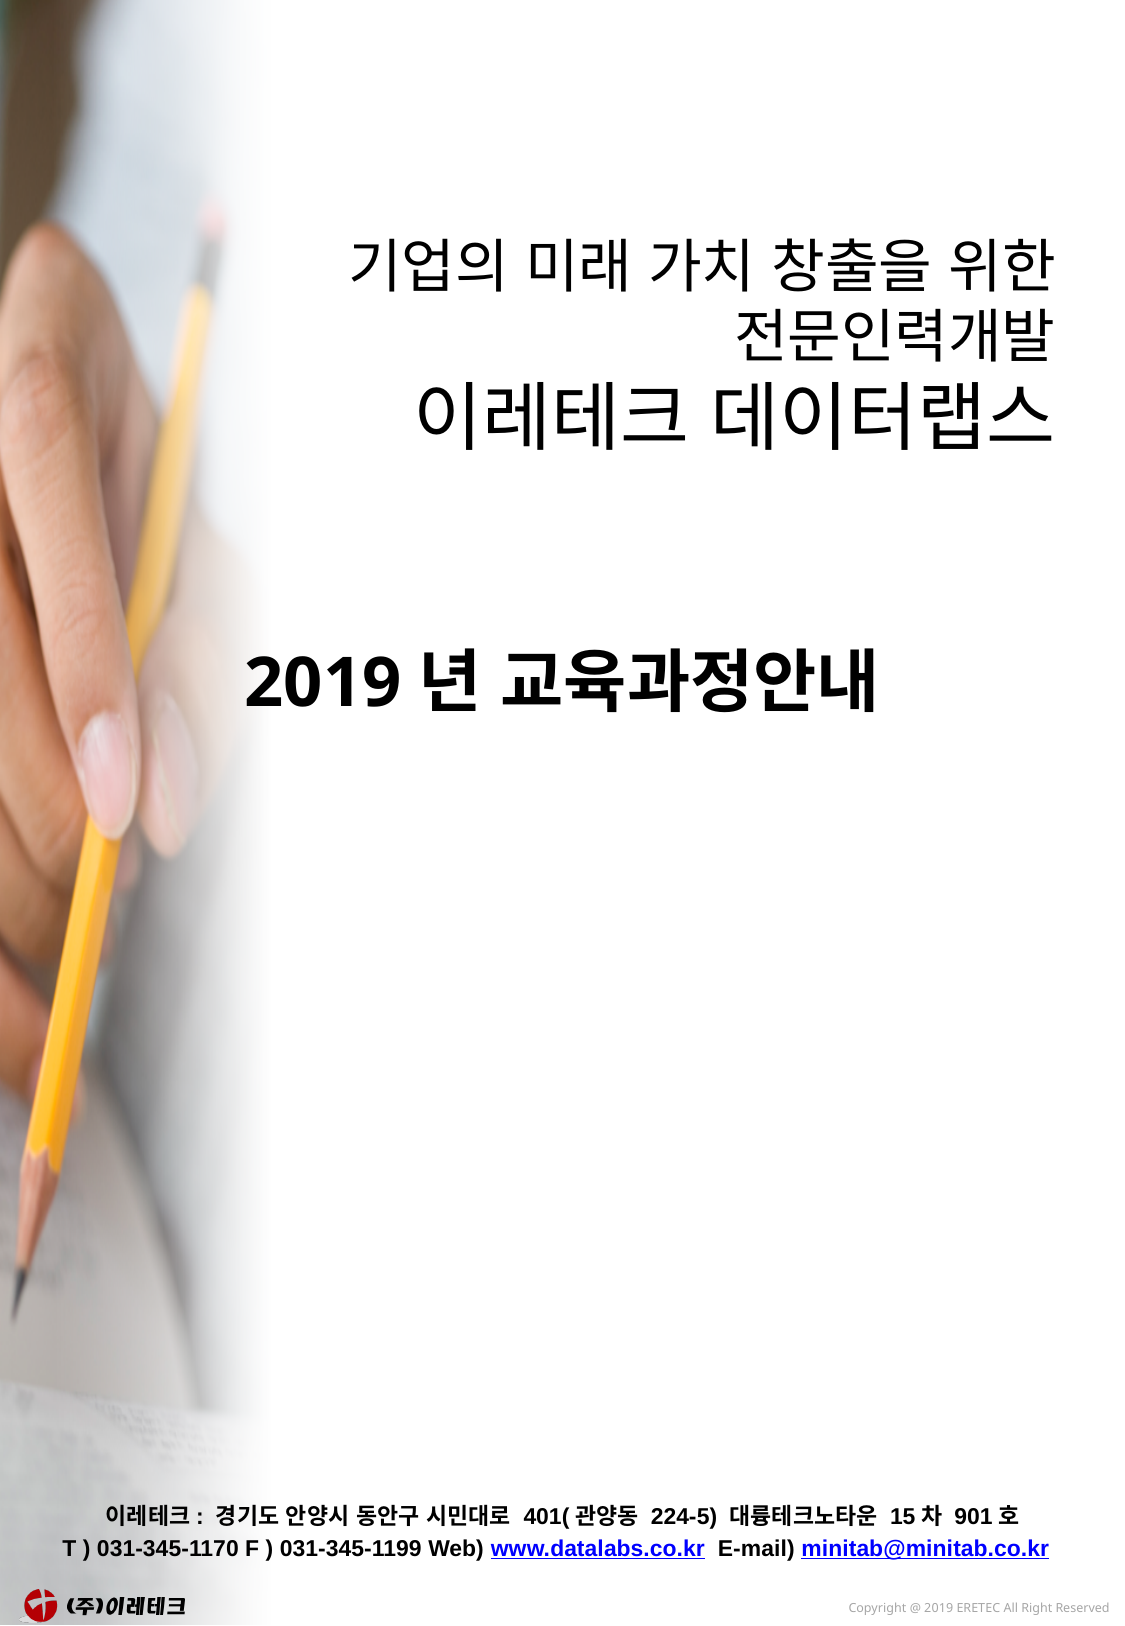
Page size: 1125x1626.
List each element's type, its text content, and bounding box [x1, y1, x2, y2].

subtitle 이레테크: 경기도 안양시 동안구 시민대로 401(관양동 224-5) 대륭테크노타운 15차 901호 T ) 031-345-1170 F ) 031-345-1199 Web) www.datalabs.co.kr E-mail) minitab@minitab.co.kr [0, 1493, 1125, 1581]
picture [0, 0, 1125, 1493]
title 2019년 교육과정안내 [84, 504, 1041, 854]
text_box 기업의 미래 가치 창출을 위한 전문인력개발 이레테크 데이터랩스 [122, 221, 1071, 467]
picture [0, 1581, 1125, 1625]
